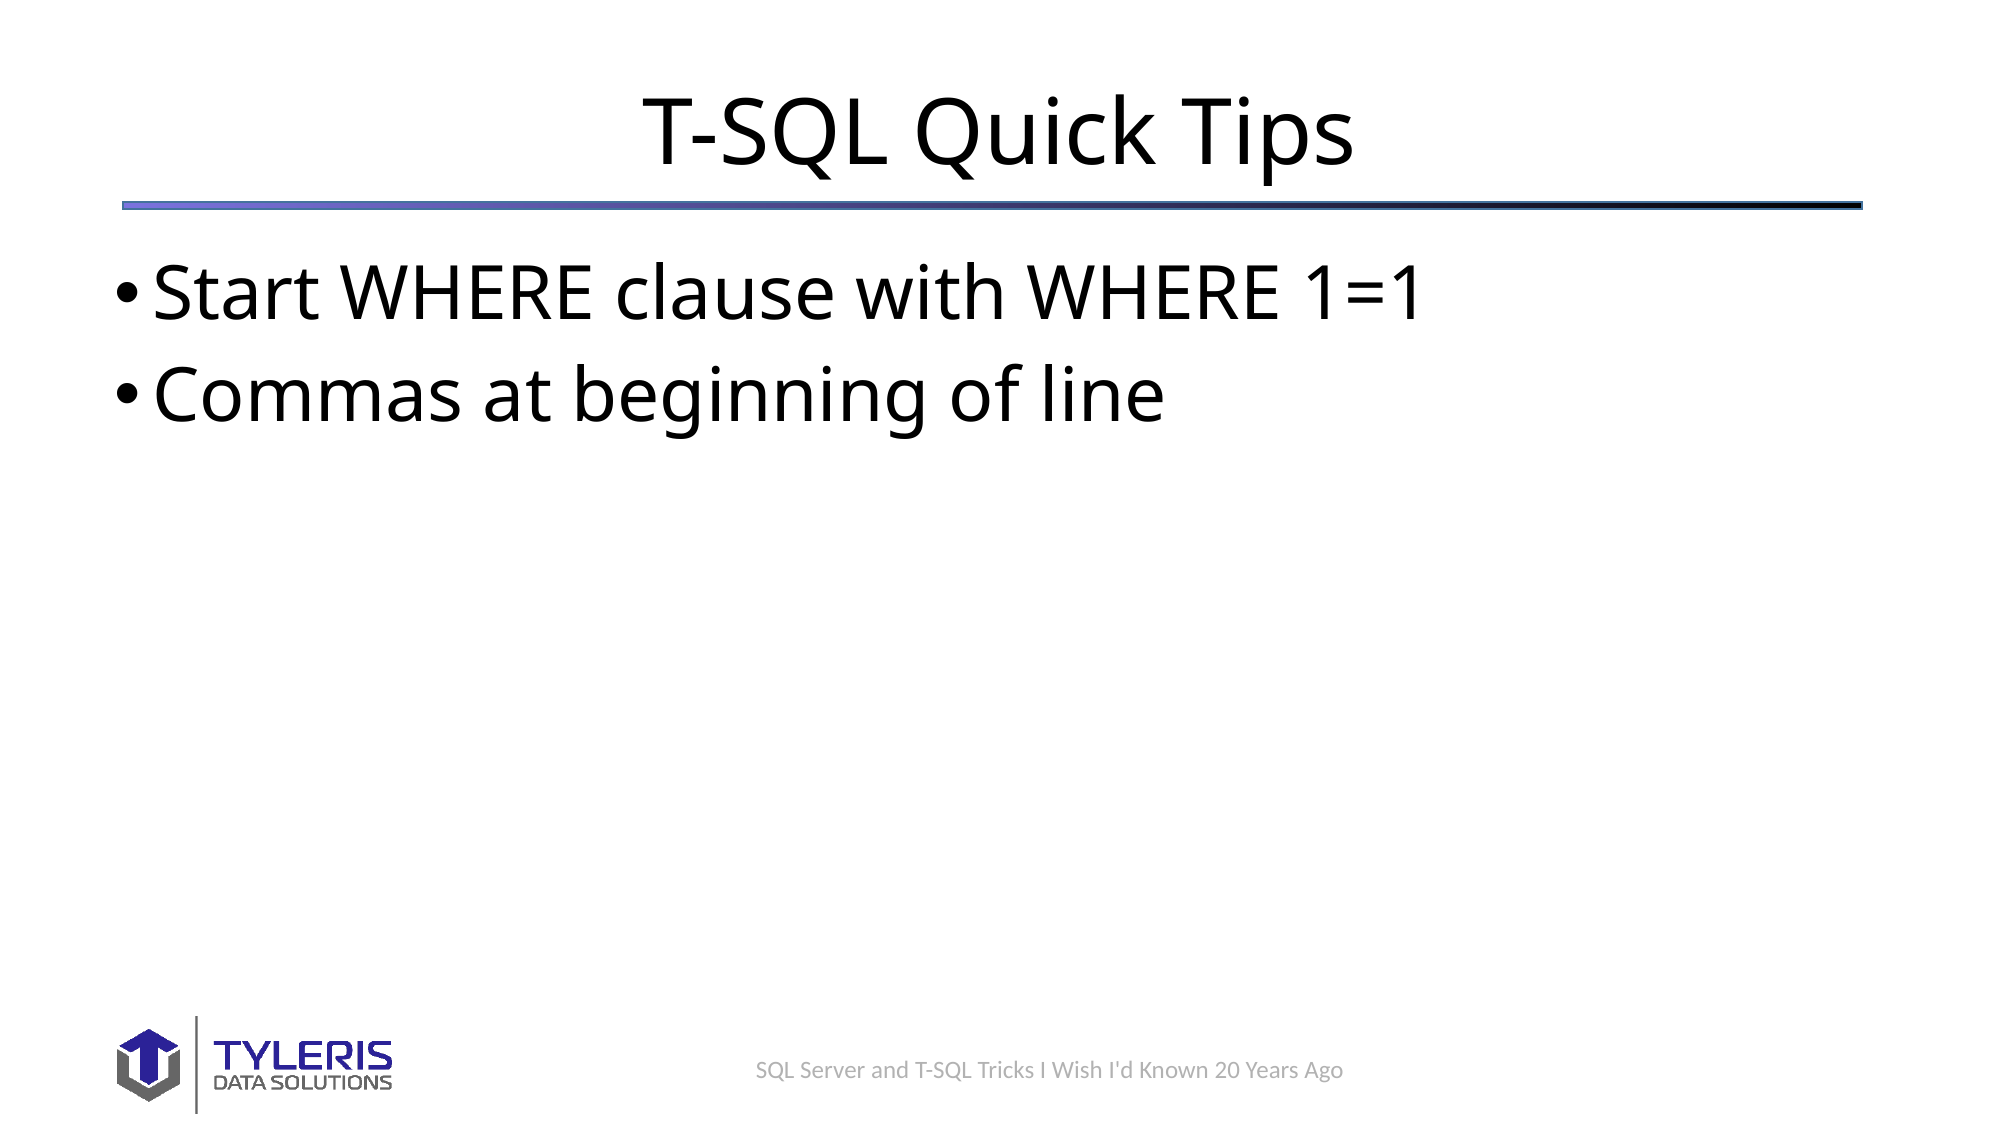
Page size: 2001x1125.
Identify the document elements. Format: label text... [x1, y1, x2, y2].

picture [117, 1016, 392, 1114]
text_box T-SQL Quick Tips [137, 59, 1863, 201]
list Start WHERE clause with WHERE 1=1 Commas at beginning of line [99, 247, 1863, 914]
text_box [122, 201, 1863, 210]
footer SQL Server and T-SQL Tricks I Wish I'd Known 20 Years Ago [599, 1039, 1502, 1099]
